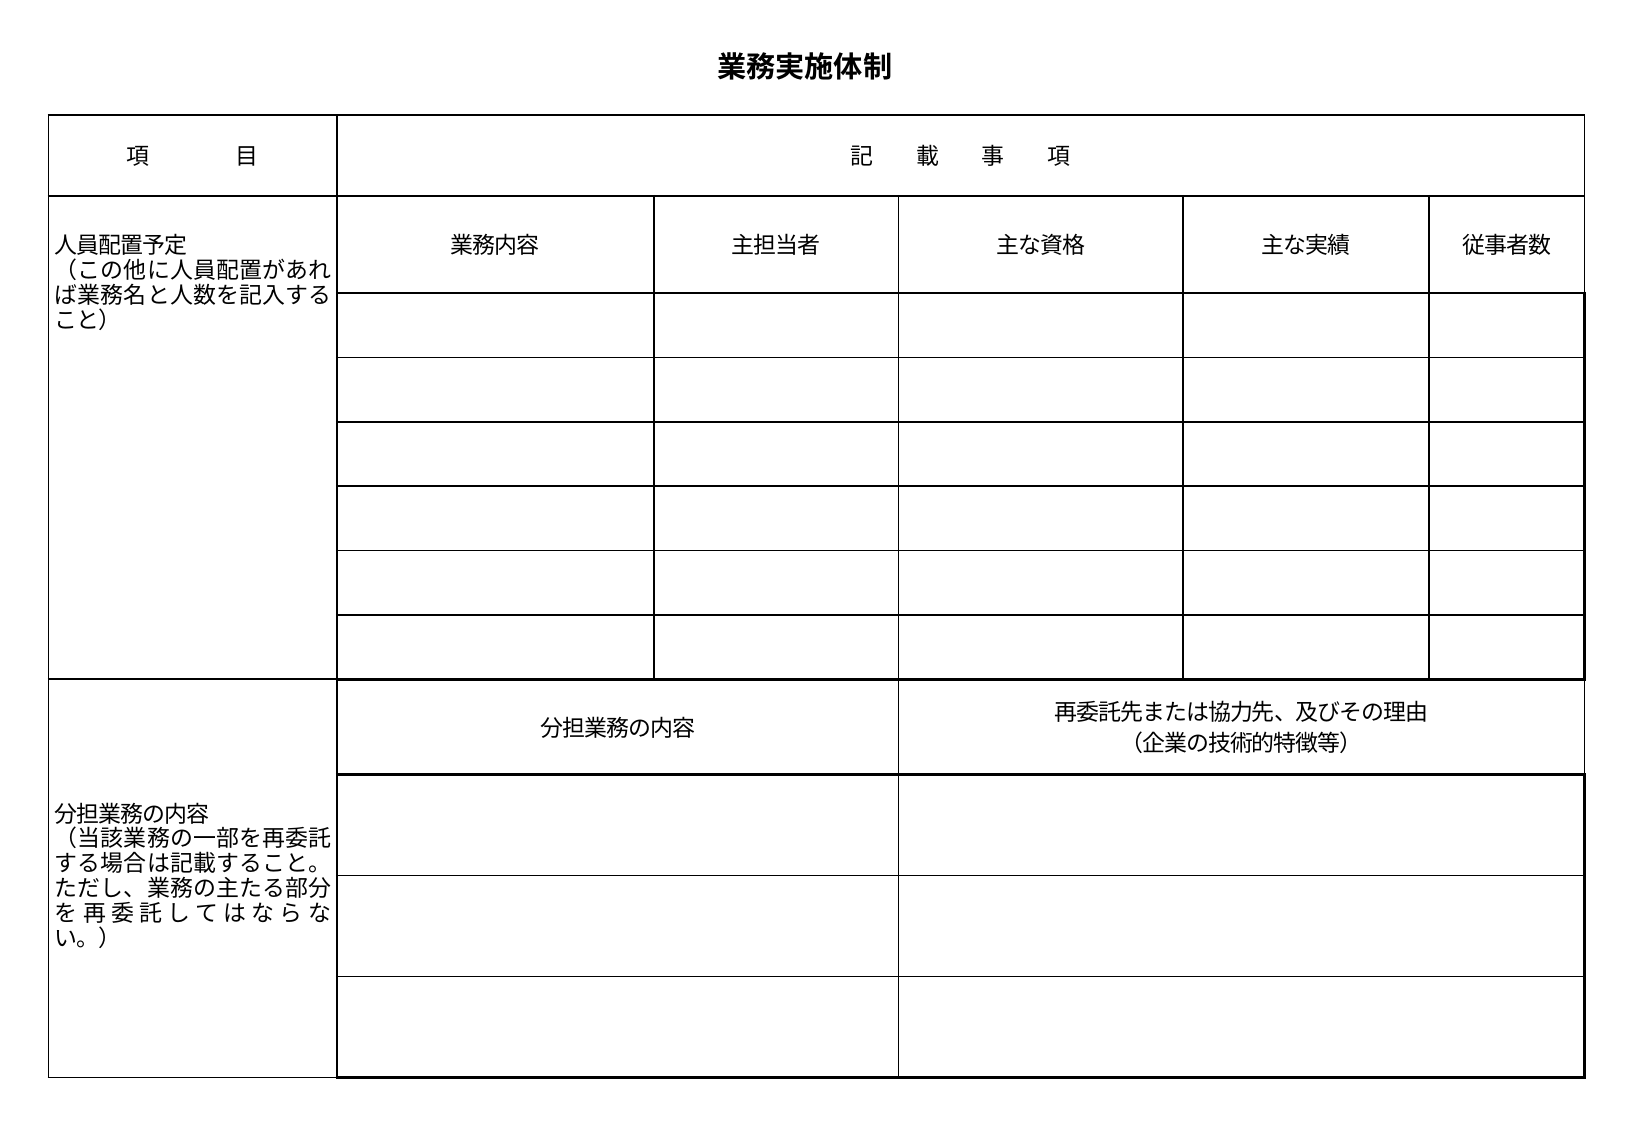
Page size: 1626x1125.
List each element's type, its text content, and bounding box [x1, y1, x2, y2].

table_cell [899, 294, 1182, 357]
table_cell [338, 487, 653, 550]
table_cell [338, 876, 898, 976]
table_cell 主な実績 [1184, 197, 1428, 292]
table_cell 分担業務の内容 [338, 681, 898, 773]
table_cell [1184, 616, 1428, 678]
table_cell [899, 551, 1182, 614]
table_cell [899, 358, 1182, 421]
table_cell 再委託先または協力先、及びその理由 （企業の技術的特徴等） [899, 681, 1584, 773]
table_header 記 載 事 項 [338, 116, 1584, 195]
table_cell [338, 423, 653, 485]
table_header 項 目 [49, 116, 336, 195]
table_cell [338, 358, 653, 421]
table_cell [899, 487, 1182, 550]
table_cell [655, 423, 898, 485]
table_cell [338, 294, 653, 357]
table_cell 主担当者 [655, 197, 898, 292]
table_cell 人員配置予定 （この他に人員配置があれば業務名と人数を記入すること） [49, 197, 336, 678]
table_cell [655, 616, 898, 678]
table_cell [1430, 616, 1583, 678]
table_cell [655, 358, 898, 421]
table_cell [338, 616, 653, 678]
table_cell [338, 776, 898, 875]
table_cell [899, 776, 1583, 875]
subtitle 業務実施体制 [531, 44, 1079, 93]
table_cell [1430, 551, 1583, 614]
table_cell [1430, 294, 1583, 357]
table_cell [899, 616, 1182, 678]
table_cell 分担業務の内容 （当該業務の一部を再委託する場合は記載すること。ただし、業務の主たる部分を再委託してはならない。） [49, 680, 336, 1077]
table_cell [1184, 551, 1428, 614]
table_cell [338, 977, 898, 1076]
table_cell [1430, 487, 1583, 550]
table_cell 主な資格 [899, 197, 1182, 292]
table_cell [338, 551, 653, 614]
table_cell 従事者数 [1430, 197, 1584, 292]
table_cell [1430, 423, 1583, 485]
table_cell [1184, 358, 1428, 421]
table_cell [1184, 423, 1428, 485]
table_cell [899, 977, 1583, 1076]
table_cell 業務内容 [338, 197, 653, 292]
table_cell [655, 551, 898, 614]
table_cell [1430, 358, 1583, 421]
table_cell [1184, 294, 1428, 357]
table_cell [1184, 487, 1428, 550]
table_cell [655, 487, 898, 550]
table_cell [655, 294, 898, 357]
table_cell [899, 423, 1182, 485]
table_cell [899, 876, 1583, 976]
